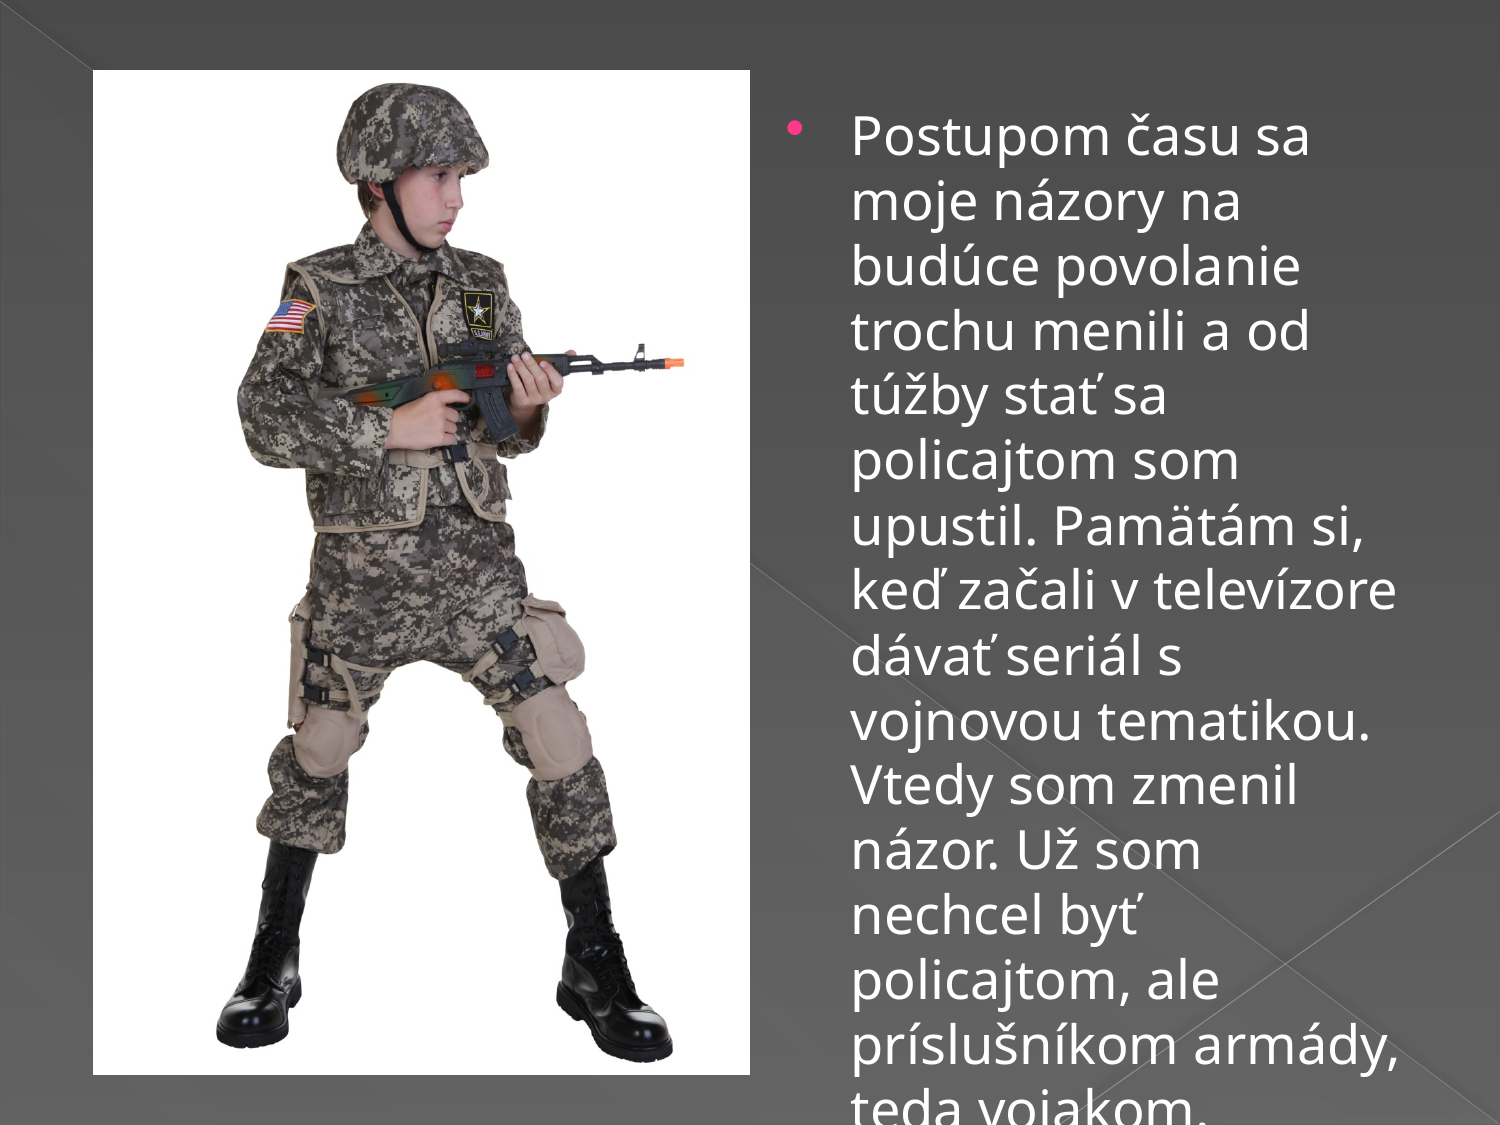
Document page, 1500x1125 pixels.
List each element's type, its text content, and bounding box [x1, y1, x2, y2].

list Postupom času sa moje názory na budúce povolanie trochu menili a od túžby stať sa policajtom som upustil. Pamätám si, keď začali v televízore dávať seriál s vojnovou tematikou. Vtedy som zmenil názor. Už som nechcel byť policajtom, ale príslušníkom armády, teda vojakom. [762, 93, 1425, 1025]
picture [93, 70, 751, 1075]
